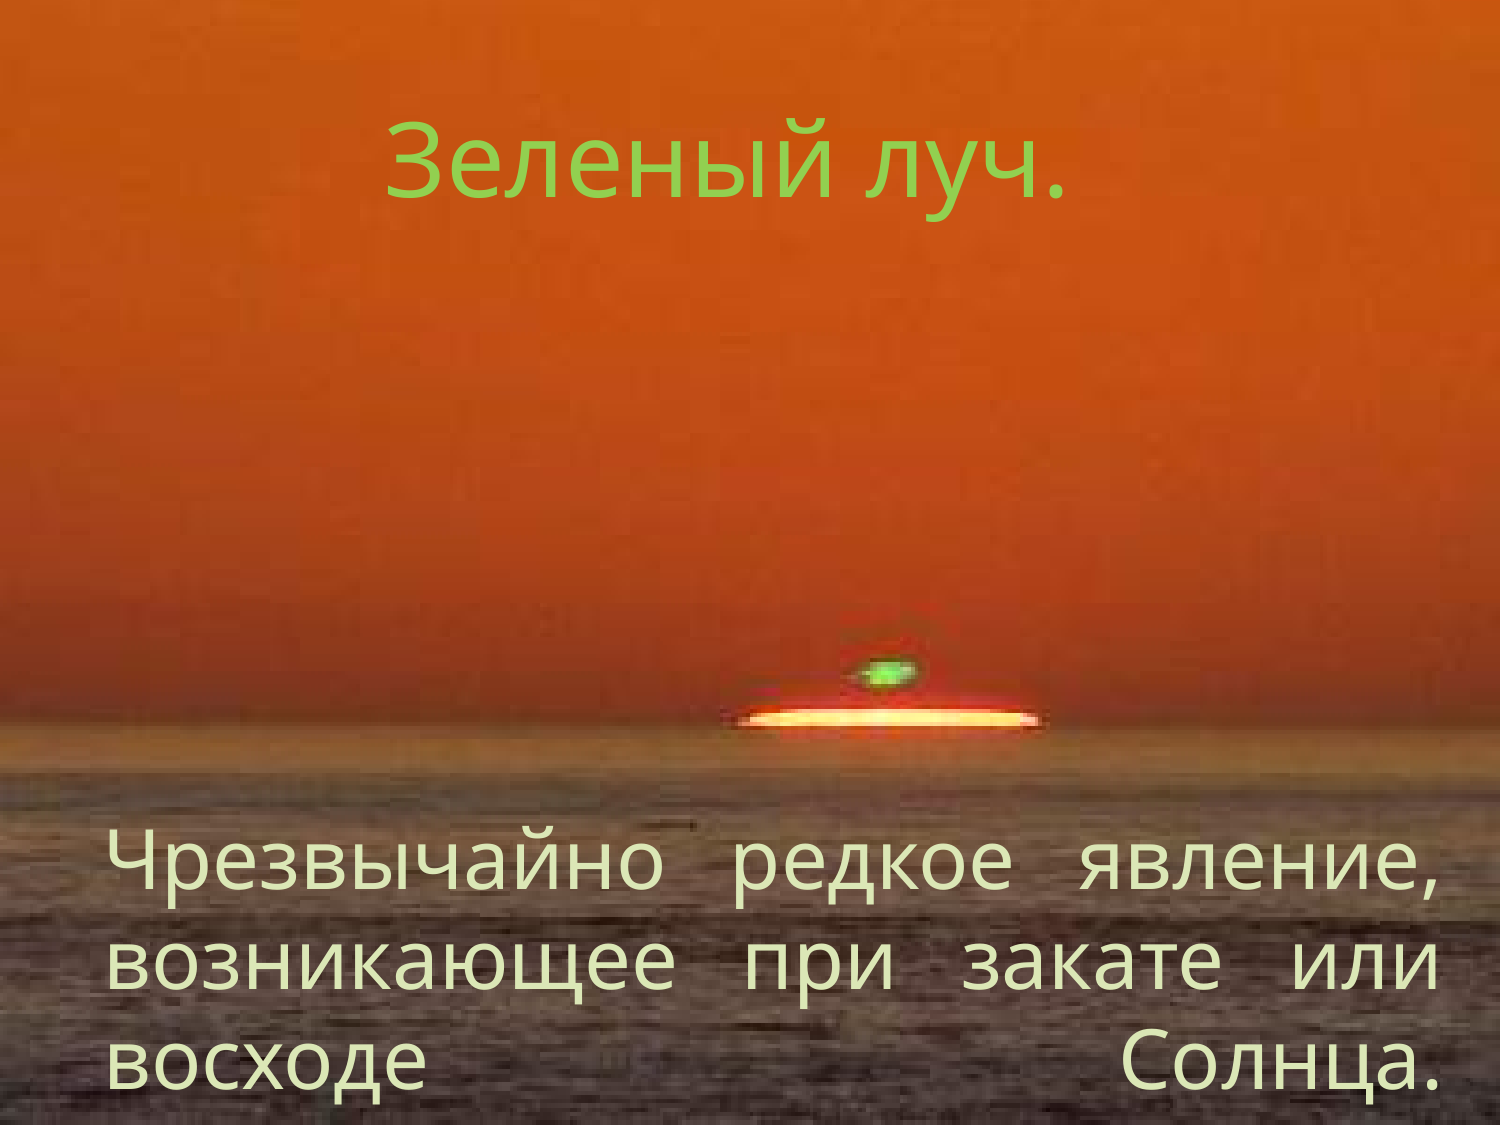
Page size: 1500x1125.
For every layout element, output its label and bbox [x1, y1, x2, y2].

list [0, 0, 1500, 1125]
